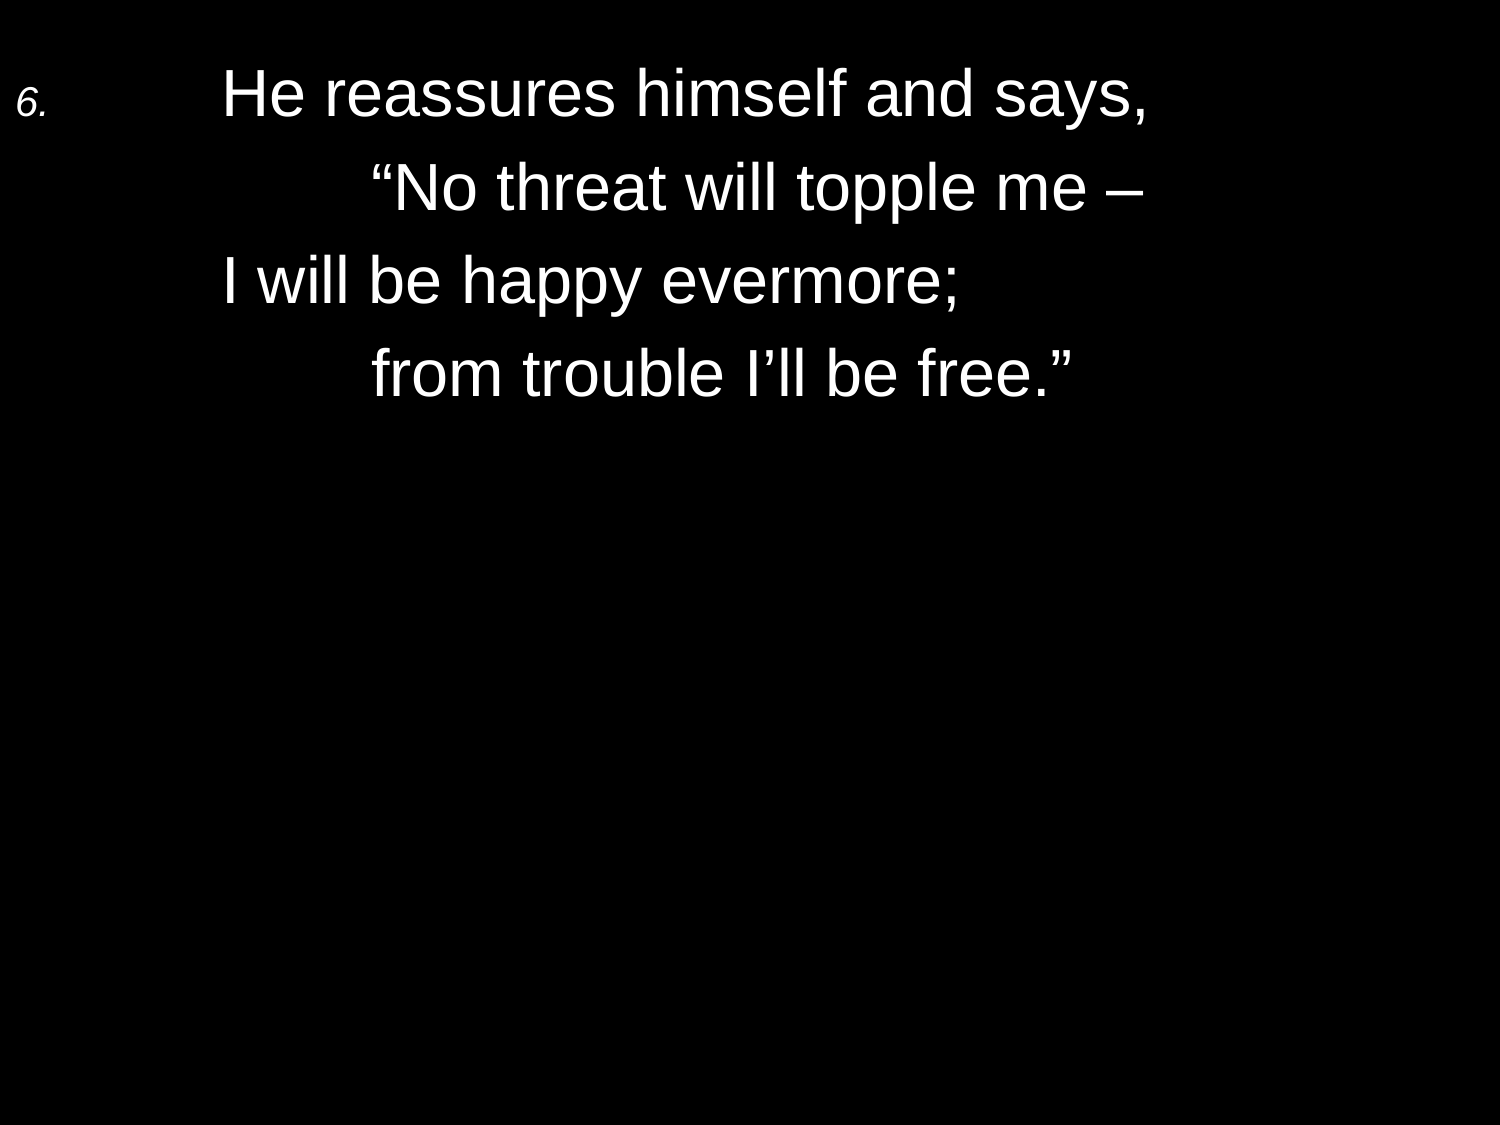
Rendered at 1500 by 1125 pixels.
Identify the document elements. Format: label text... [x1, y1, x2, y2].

list 6. He reassures himself and says, “No threat will topple me – I will be happy evermore; from trouble I’ll be free.” [0, 42, 1500, 1047]
